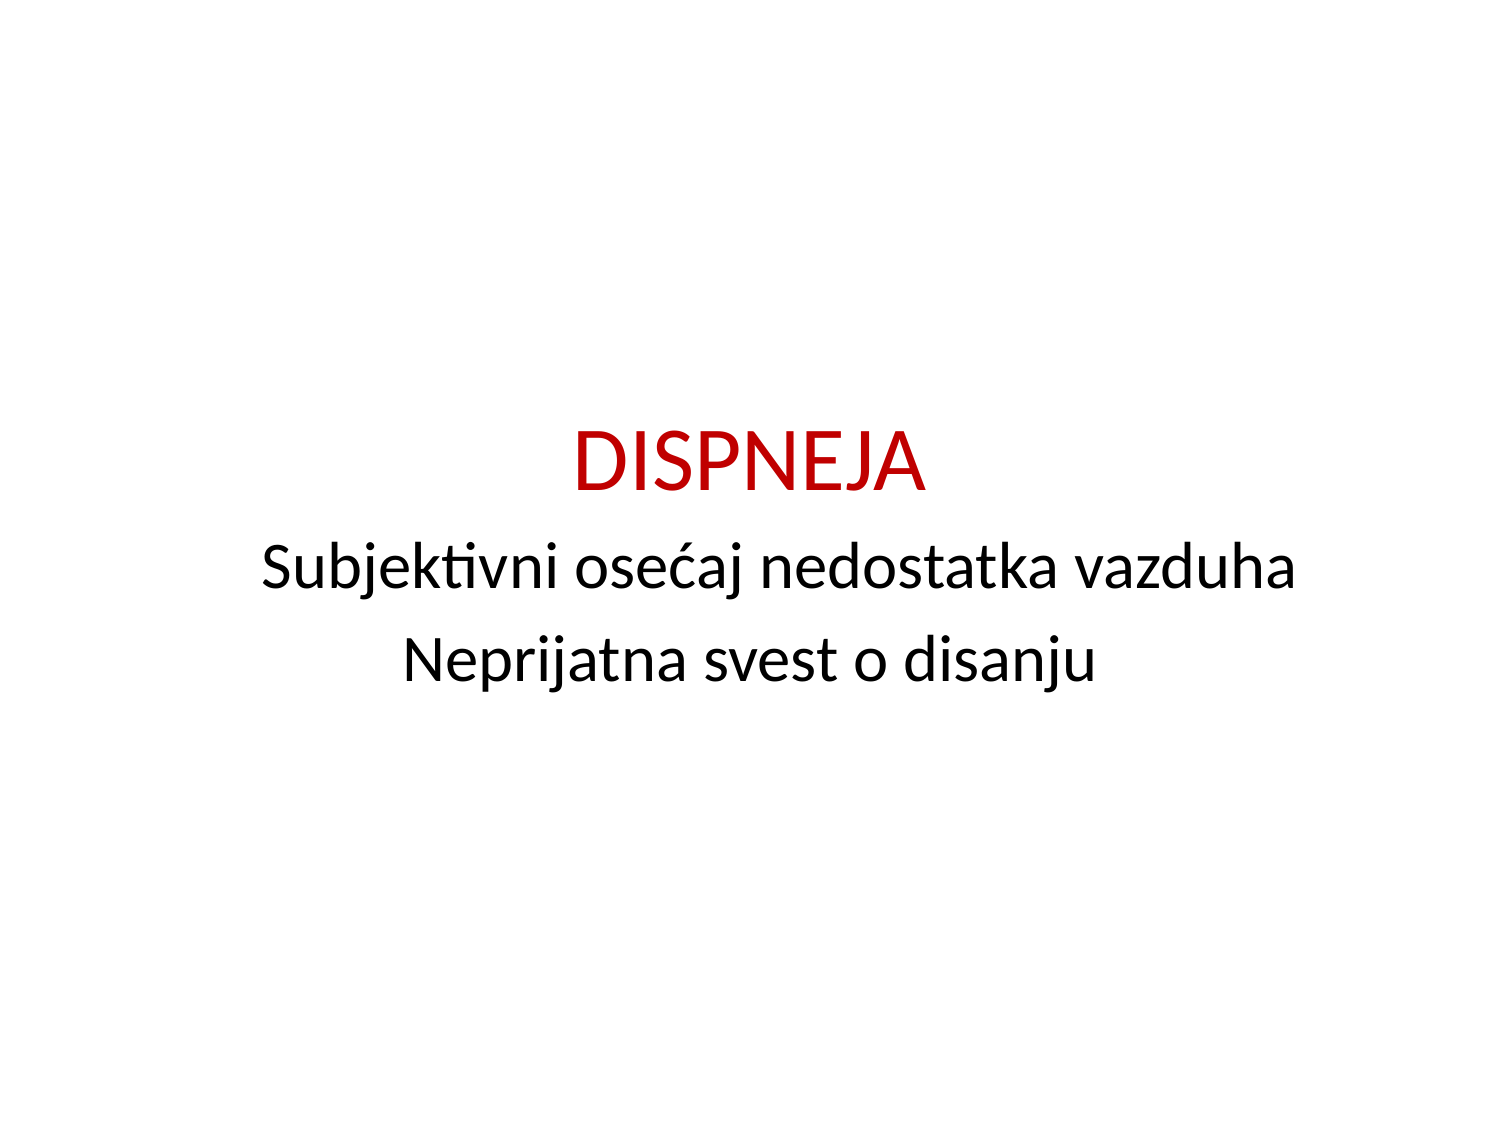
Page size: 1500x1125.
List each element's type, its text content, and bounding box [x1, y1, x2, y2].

list DISPNEJA Subjektivni osećaj nedostatka vazduha Neprijatna svest o disanju [75, 262, 1425, 1005]
